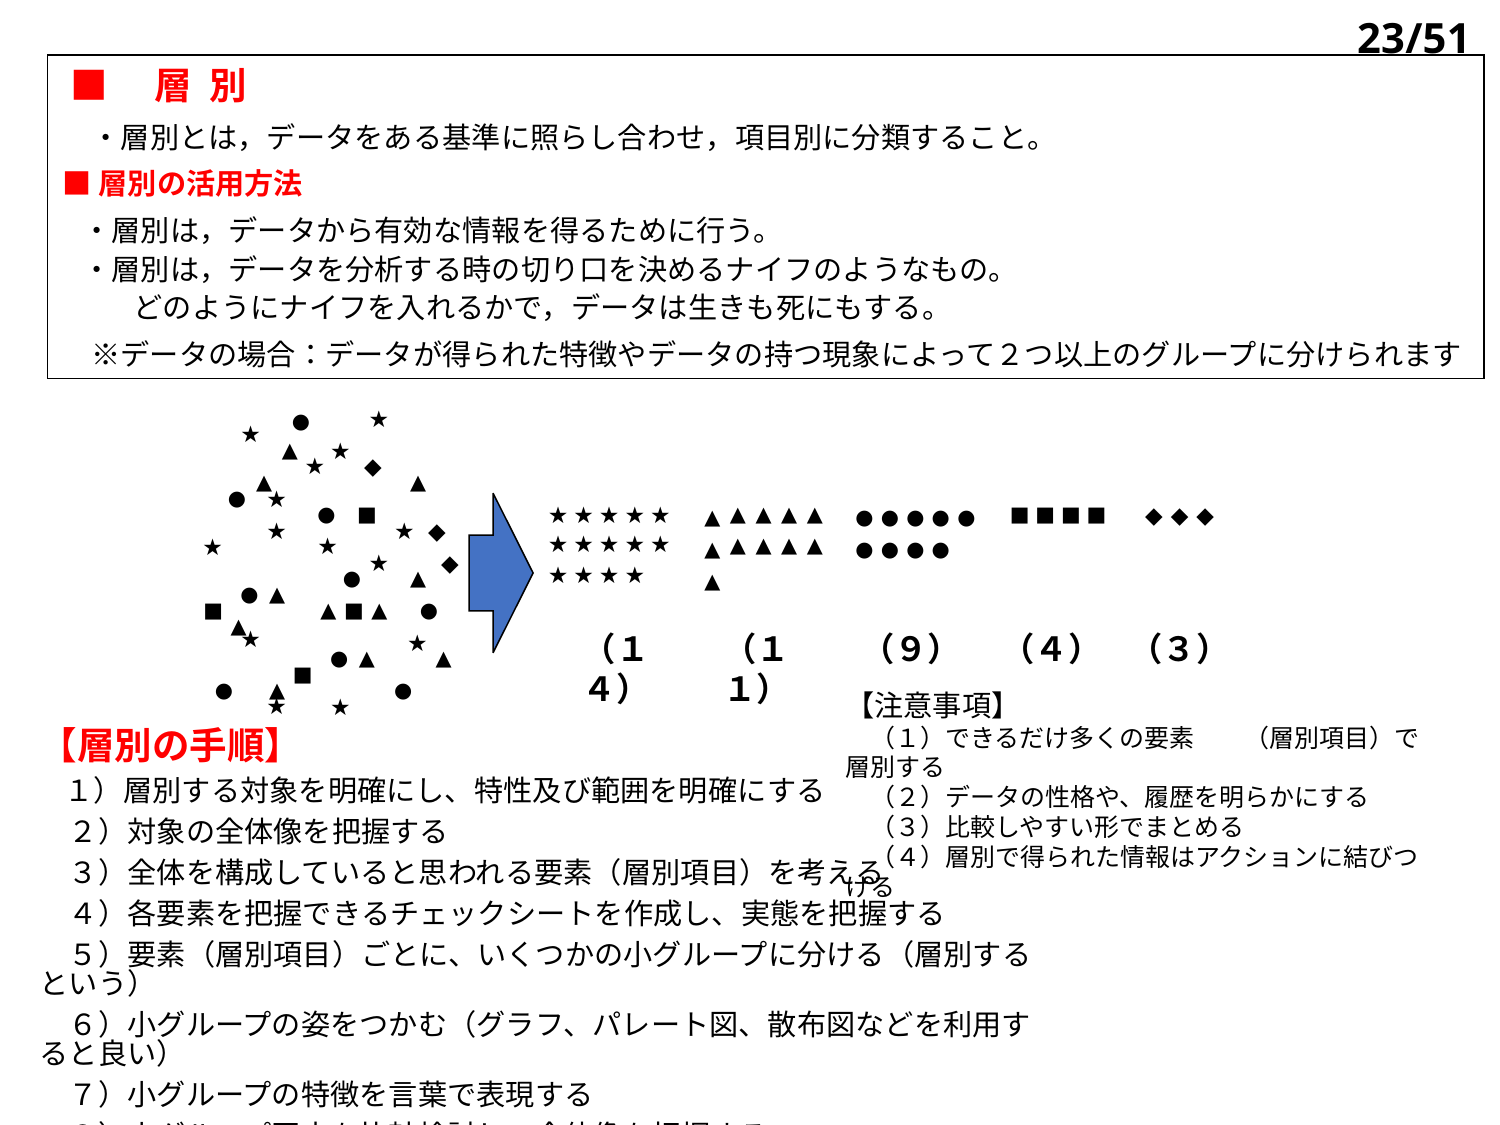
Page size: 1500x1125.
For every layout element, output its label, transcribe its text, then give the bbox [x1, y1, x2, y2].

text_box 23/51 [1357, 18, 1500, 62]
text_box ■ 層 別 ・層別とは，データをある基準に照らし合わせ，項目別に分類すること。 ■層別の活用方法 ・層別は，データから有効な情報を得るために行う。 ・層別は，データを分析する時の切り口を決めるナイフのようなもの。 どのようにナイフを入れるかで，データは生きも死にもする。 ※データの場合：データが得られた特徴やデータの持つ現象によって２つ以上のグループに分けられます [47, 54, 1484, 379]
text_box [187, 397, 1250, 728]
text_box 【層別の手順】 １）層別する対象を明確にし、特性及び範囲を明確にする ２）対象の全体像を把握する ３）全体を構成していると思われる要素（層別項目）を考える ４）各要素を把握できるチェックシートを作成し、実態を把握する ５）要素（層別項目）ごとに、いくつかの小グループに分ける（層別するという） ６）小グループの姿をつかむ（グラフ、パレート図、散布図などを利用すると良い） ７）小グループの特徴を言葉で表現する ８）小グループ同士を比較検討し、全体像を把握する [24, 714, 1071, 1125]
text_box 【注意事項】 （１）できるだけ多くの要素 （層別項目）で層別する （２）データの性格や、履歴を明らかにする （３）比較しやすい形でまとめる （４）層別で得られた情報はアクションに結びつける [830, 649, 1440, 909]
